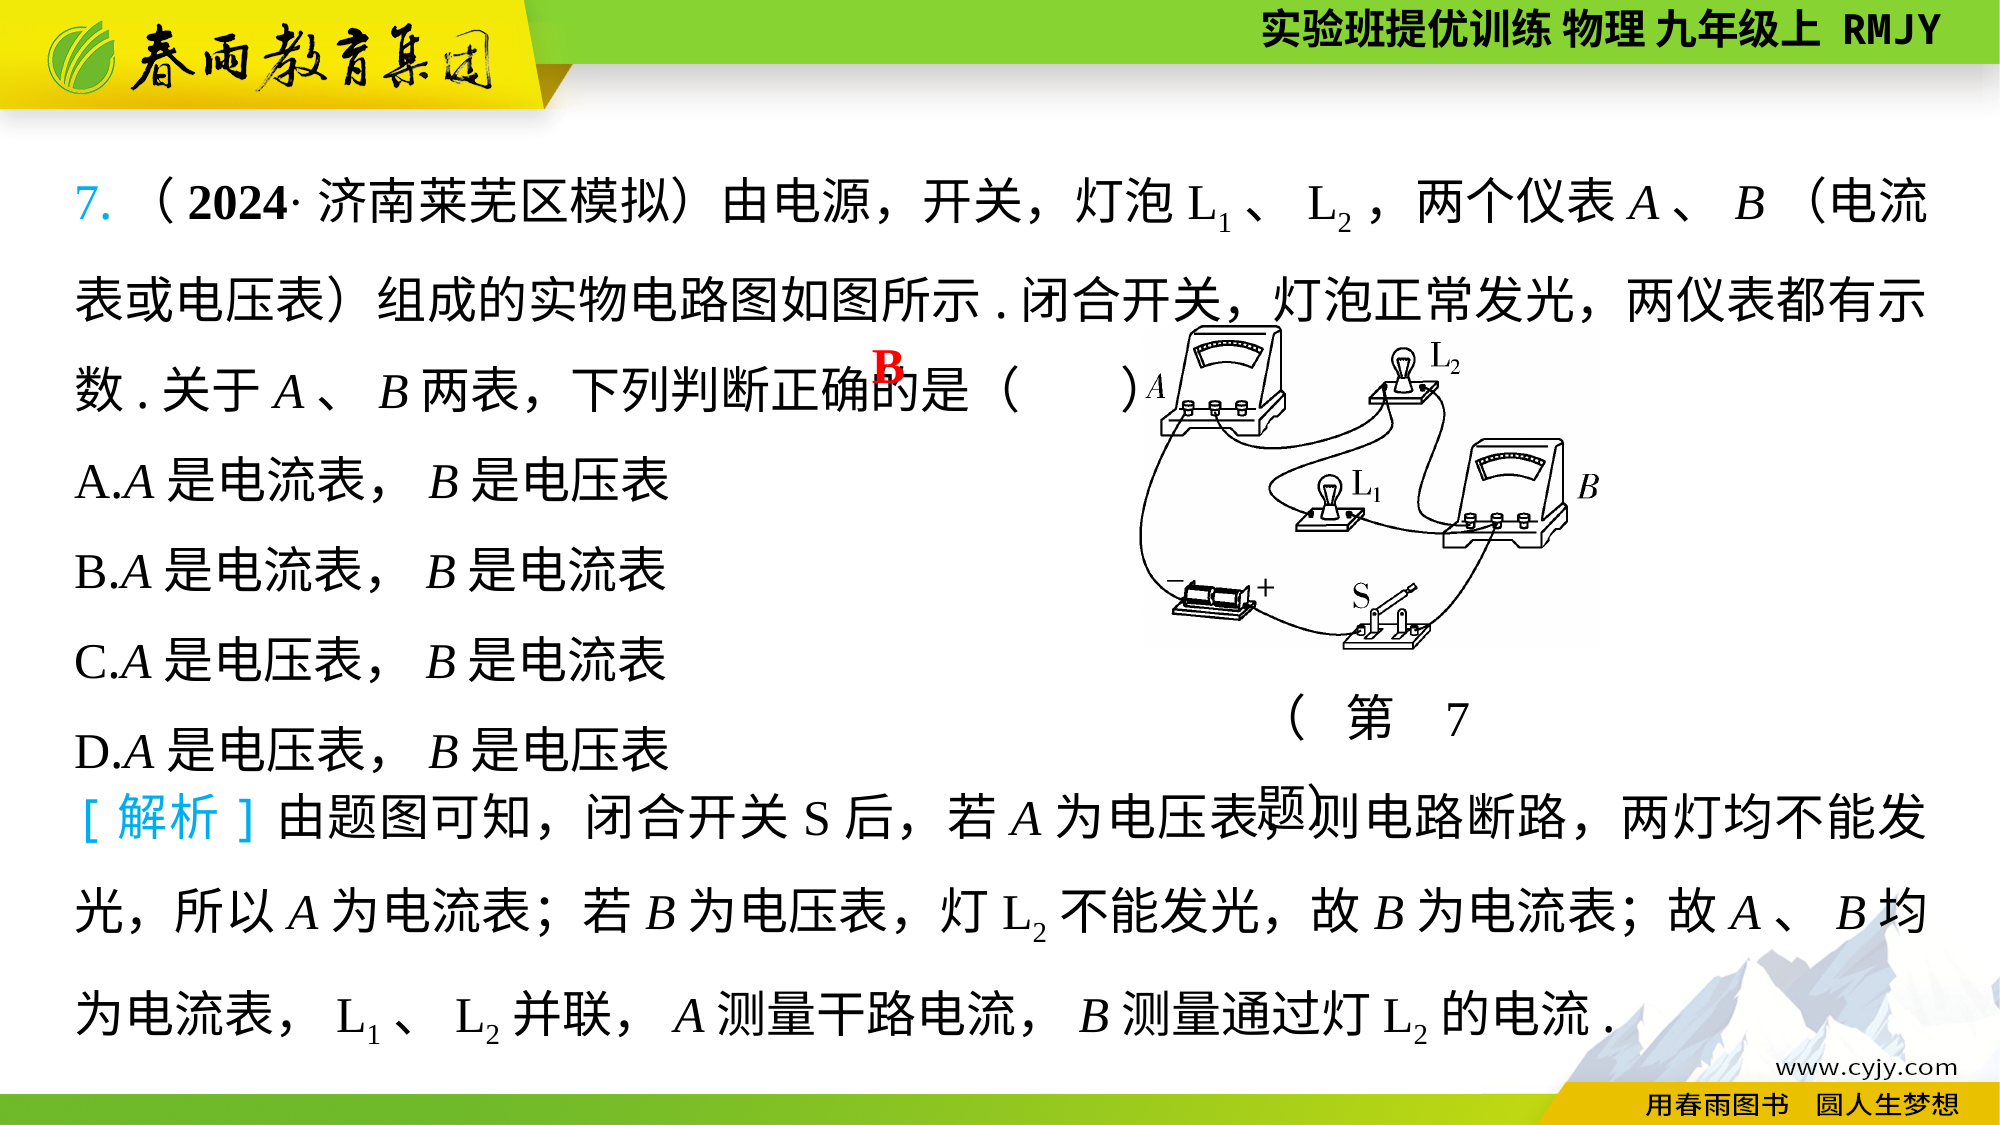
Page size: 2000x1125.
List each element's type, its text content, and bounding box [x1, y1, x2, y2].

text_box [解析]由题图可知，闭合开关S后，若A为电压表，则电路断路，两灯均不能发光，所以A为电流表；若B为电压表，灯L2不能发光，故B为电流表；故A、B均为电流表，L1、L2并联，A测量干路电流，B测量通过灯L2的电流. [59, 748, 1944, 1058]
text_box （第7题） [1242, 657, 1497, 748]
list 7.（2024·济南莱芜区模拟）由电源，开关，灯泡L1、L2，两个仪表A、B（电流表或电压表）组成的实物电路图如图所示.闭合开关，灯泡正常发光，两仪表都有示数.关于A、B两表，下列判断正确的是（ ）. A.A是电流表，B是电压表 B.A是电流表，B是电流表 C.A是电压表，B是电流表 D.A是电压表，B是电压表 [59, 128, 1944, 748]
picture [0, 0, 2000, 1125]
text_box B [857, 325, 921, 401]
